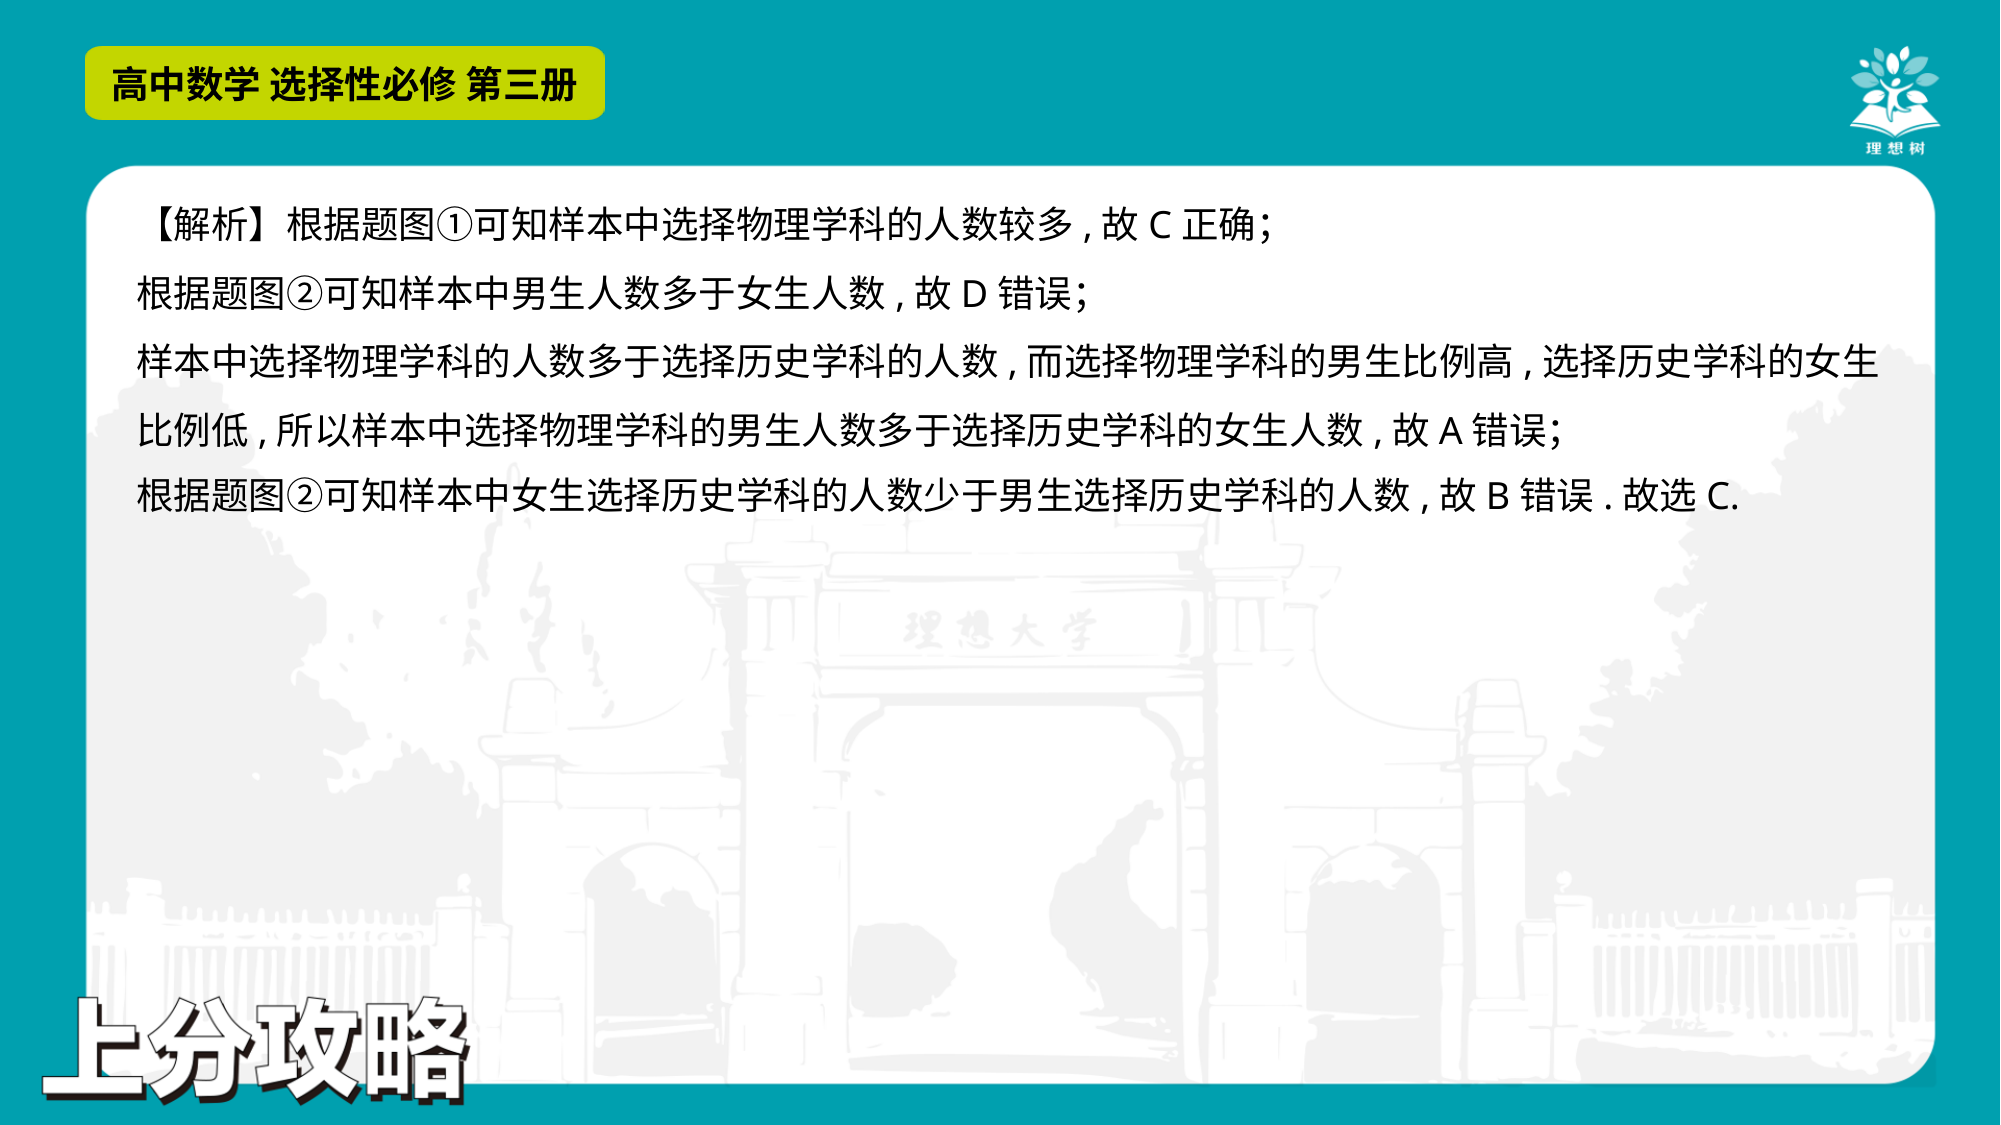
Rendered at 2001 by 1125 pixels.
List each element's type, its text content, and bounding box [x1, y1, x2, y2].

picture [0, 0, 2000, 1125]
text_box 【解析】根据题图①可知样本中选择物理学科的人数较多,故C正确； 根据题图②可知样本中男生人数多于女生人数,故D错误； 样本中选择物理学科的人数多于选择历史学科的人数,而选择物理学科的男生比例高,选择历史学科的女生 比例低,所以样本中选择物理学科的男生人数多于选择历史学科的女生人数,故A错误； 根据题图②可知样本中女生选择历史学科的人数少于男生选择历史学科的人数,故B错误.故选C. [136, 177, 1865, 511]
